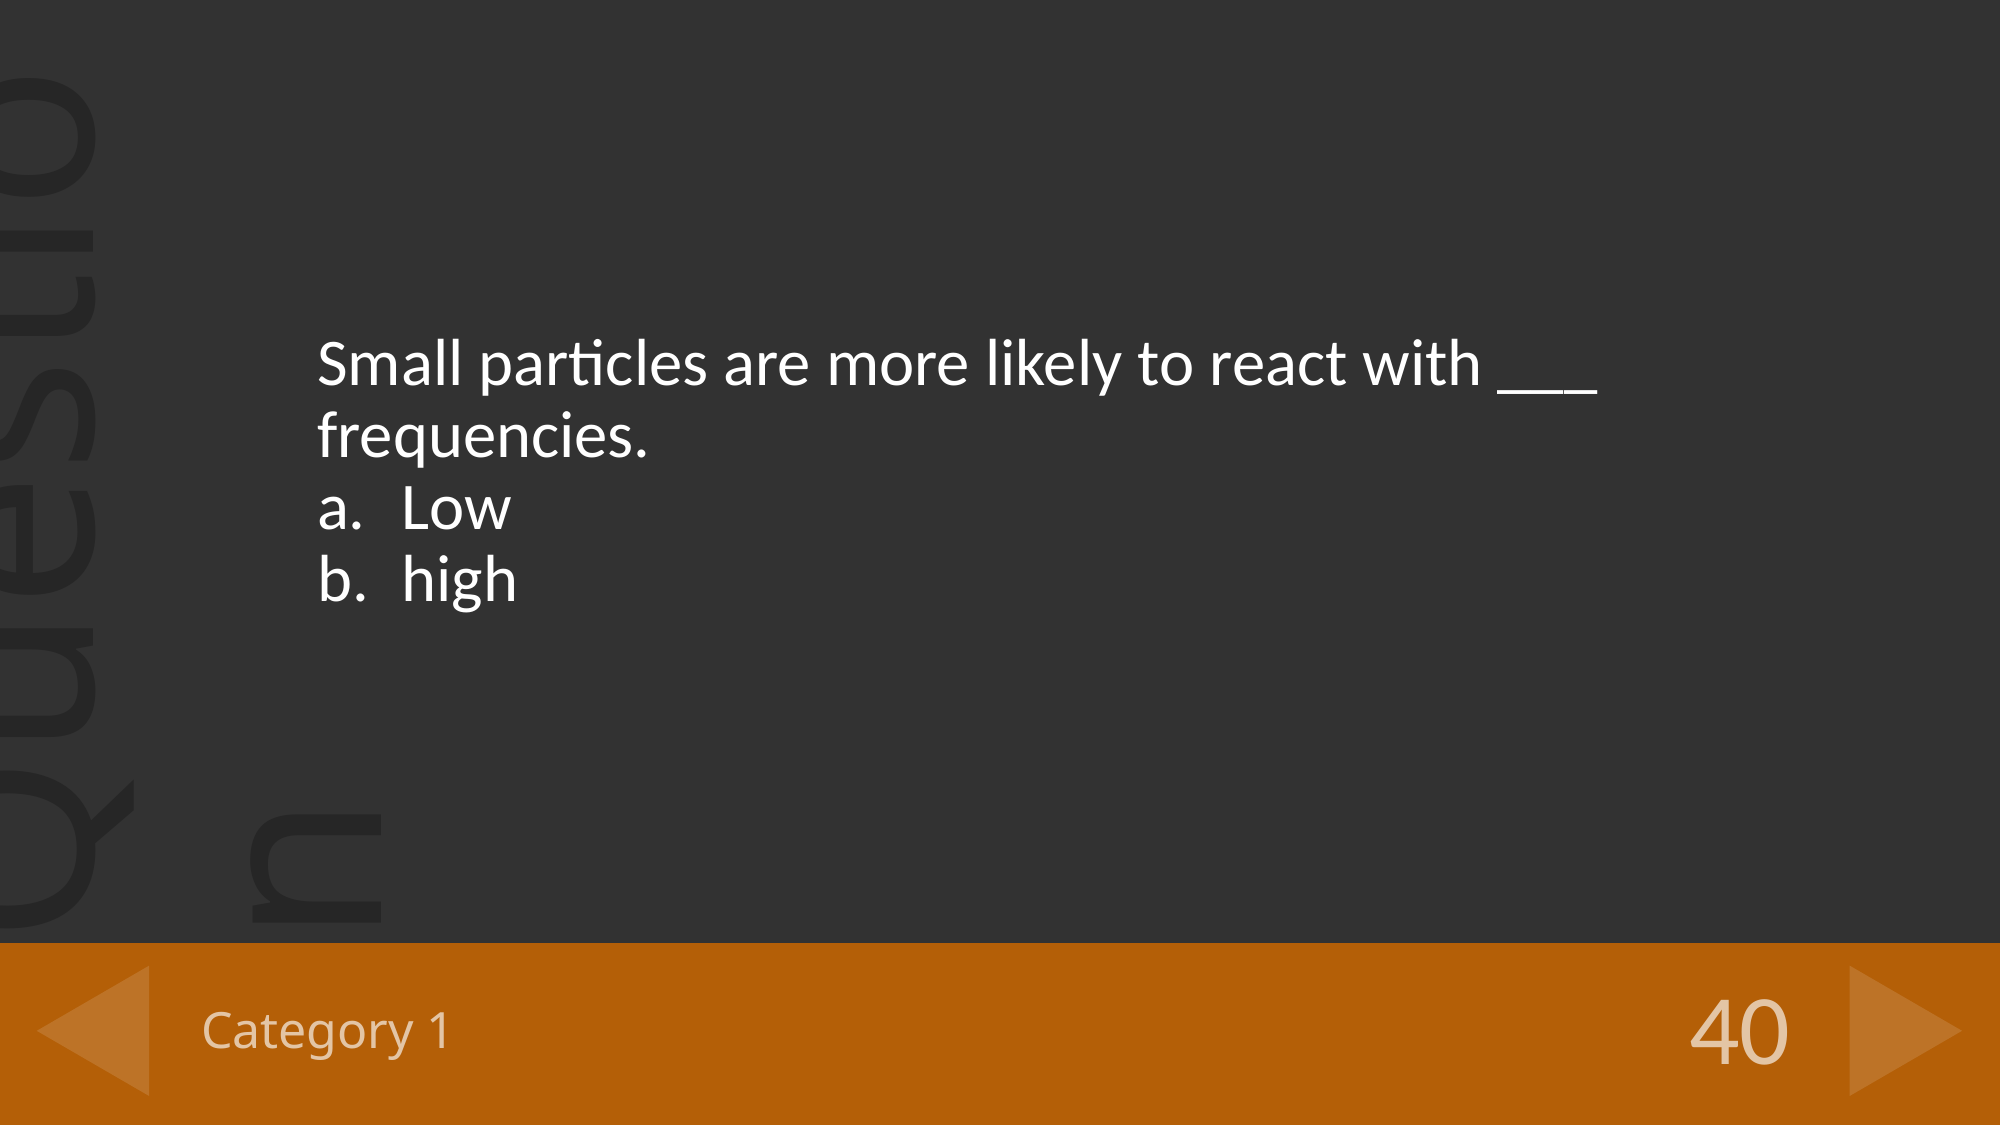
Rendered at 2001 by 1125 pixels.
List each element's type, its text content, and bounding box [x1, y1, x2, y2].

list Small particles are more likely to react with ___ frequencies. Low high [302, 307, 1760, 636]
list 40 [1494, 967, 1806, 1097]
title Category 1 [185, 967, 1494, 1097]
